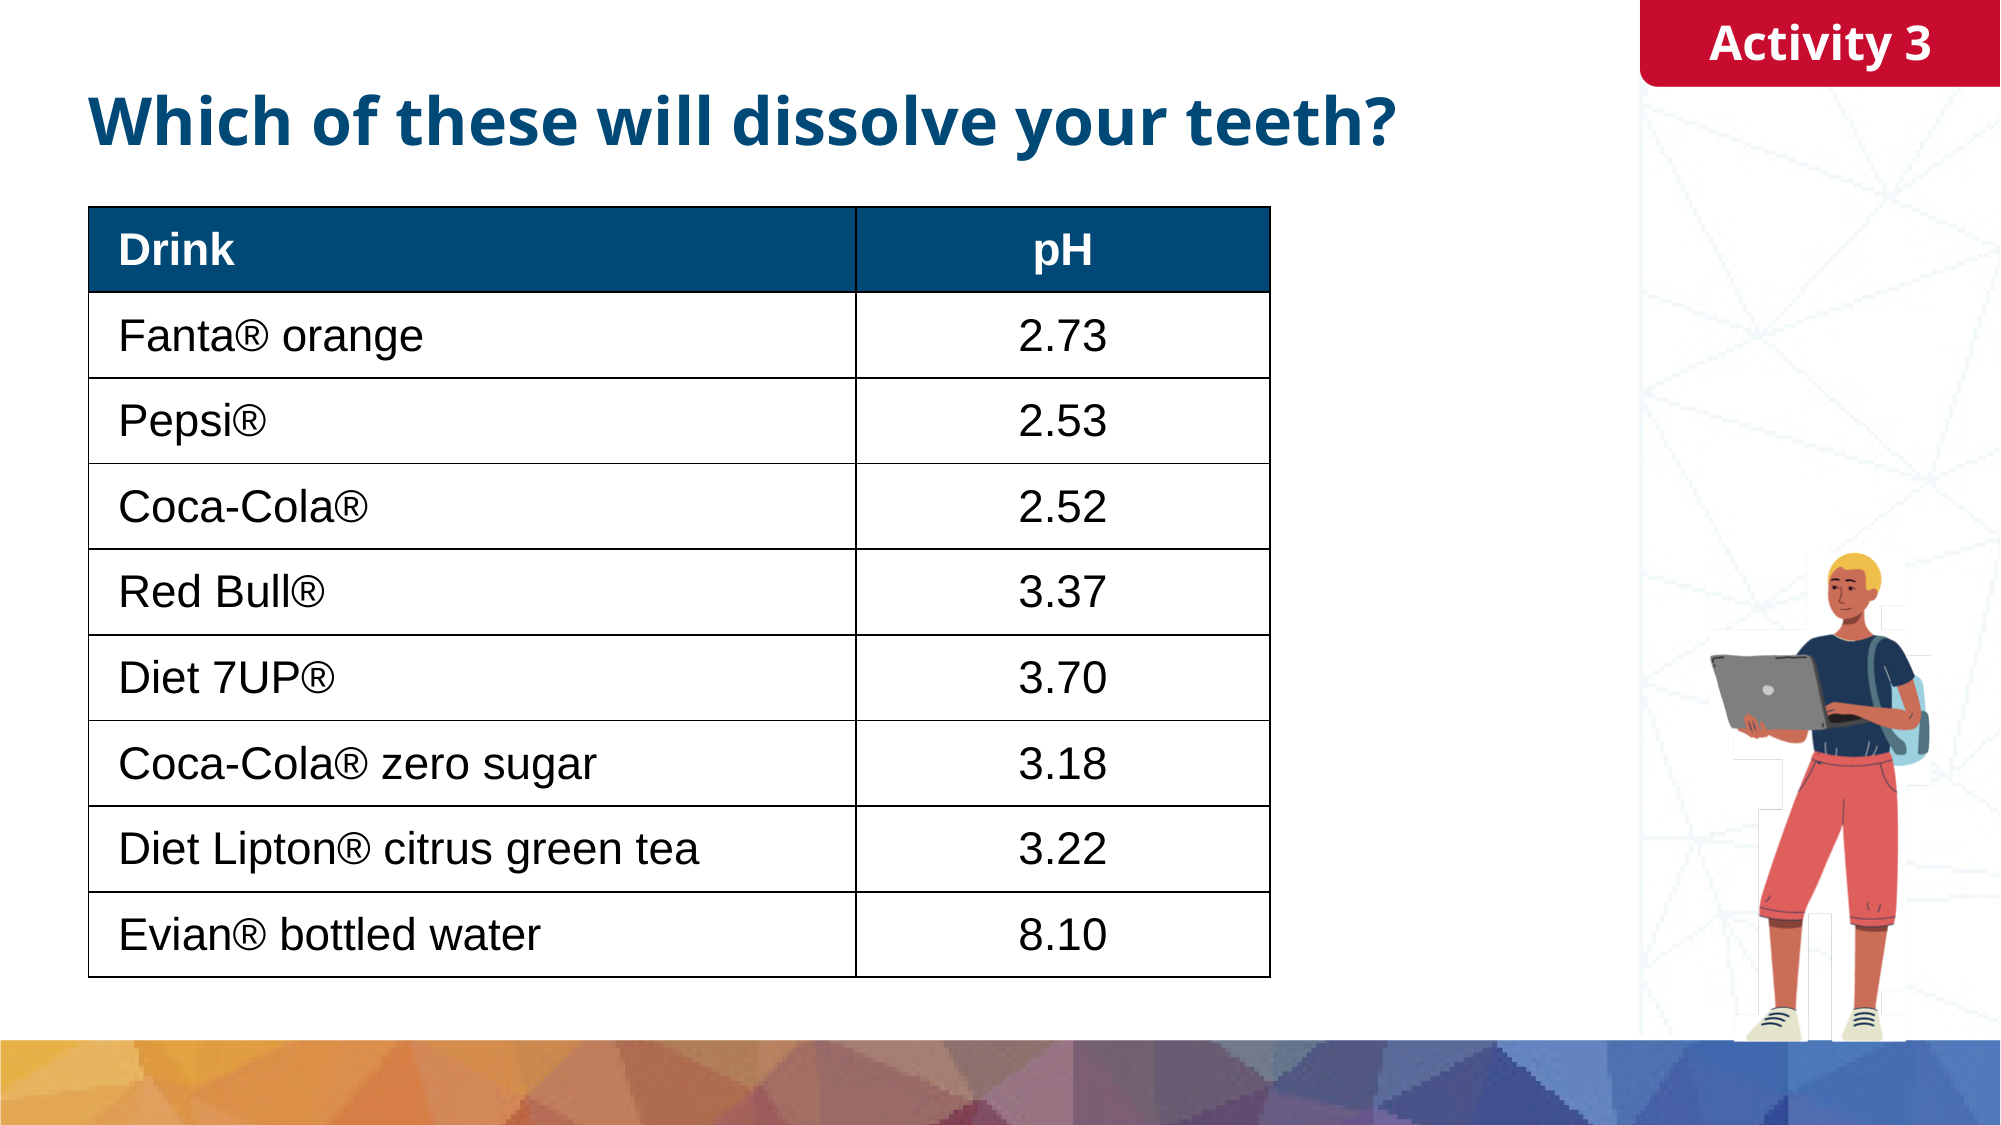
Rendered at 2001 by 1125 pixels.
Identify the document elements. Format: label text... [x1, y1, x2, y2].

table_header Drink [89, 208, 855, 291]
table_cell Red Bull® [89, 550, 855, 634]
table_cell Diet 7UP® [89, 636, 855, 720]
table_cell 2.53 [857, 379, 1269, 463]
table_cell Fanta® orange [89, 293, 855, 377]
table_cell 3.18 [857, 721, 1269, 805]
table_cell 2.52 [857, 464, 1269, 548]
table_cell Coca-Cola® [89, 464, 855, 548]
table_cell Coca-Cola® zero sugar [89, 721, 855, 805]
table_cell 3.37 [857, 550, 1269, 634]
table_cell 2.73 [857, 293, 1269, 377]
table_cell 8.10 [857, 893, 1269, 976]
table_cell 3.22 [857, 807, 1269, 891]
picture [0, 0, 2001, 1125]
table_cell Evian® bottled water [89, 893, 855, 976]
table_cell Pepsi® [89, 379, 855, 463]
table_cell 3.70 [857, 636, 1269, 720]
table_cell Diet Lipton® citrus green tea [89, 807, 855, 891]
table_header pH [857, 208, 1269, 291]
title Which of these will dissolve your teeth? [88, 88, 1565, 161]
